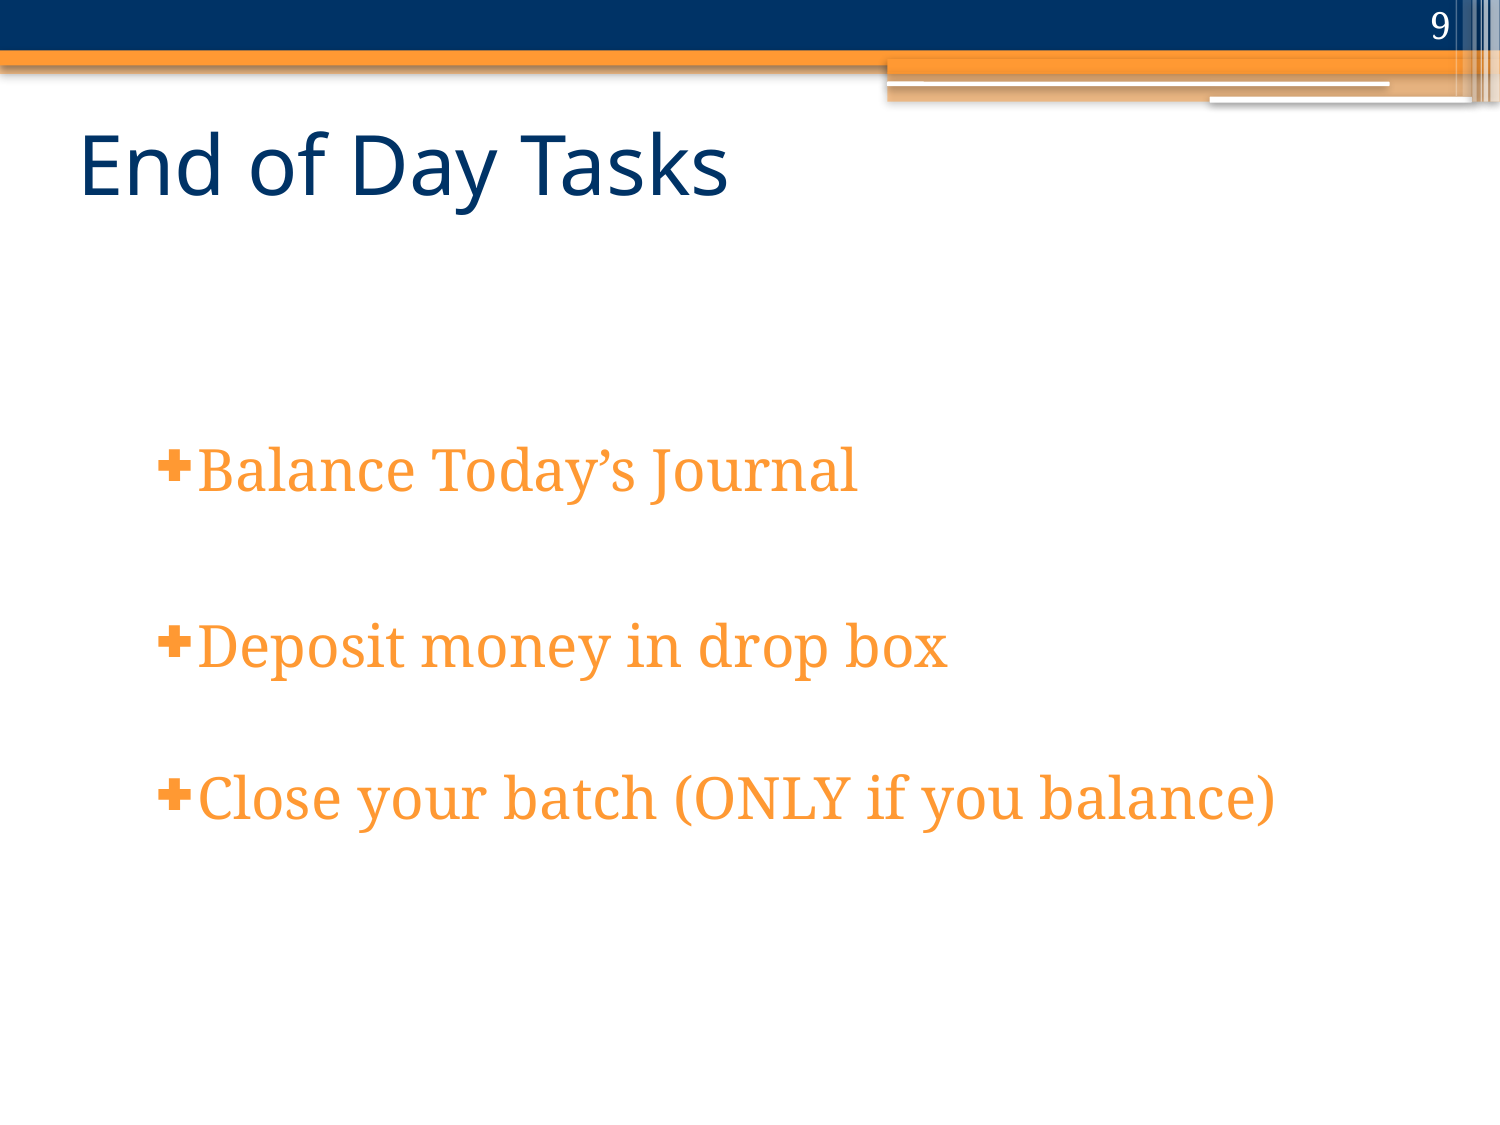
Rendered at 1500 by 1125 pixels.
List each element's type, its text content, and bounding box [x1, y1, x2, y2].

slide_number 9 [1341, 0, 1466, 61]
title End of Day Tasks [62, 75, 1413, 250]
list Balance Today’s Journal Deposit money in drop box Close your batch (ONLY if you balance) [75, 249, 1425, 1079]
